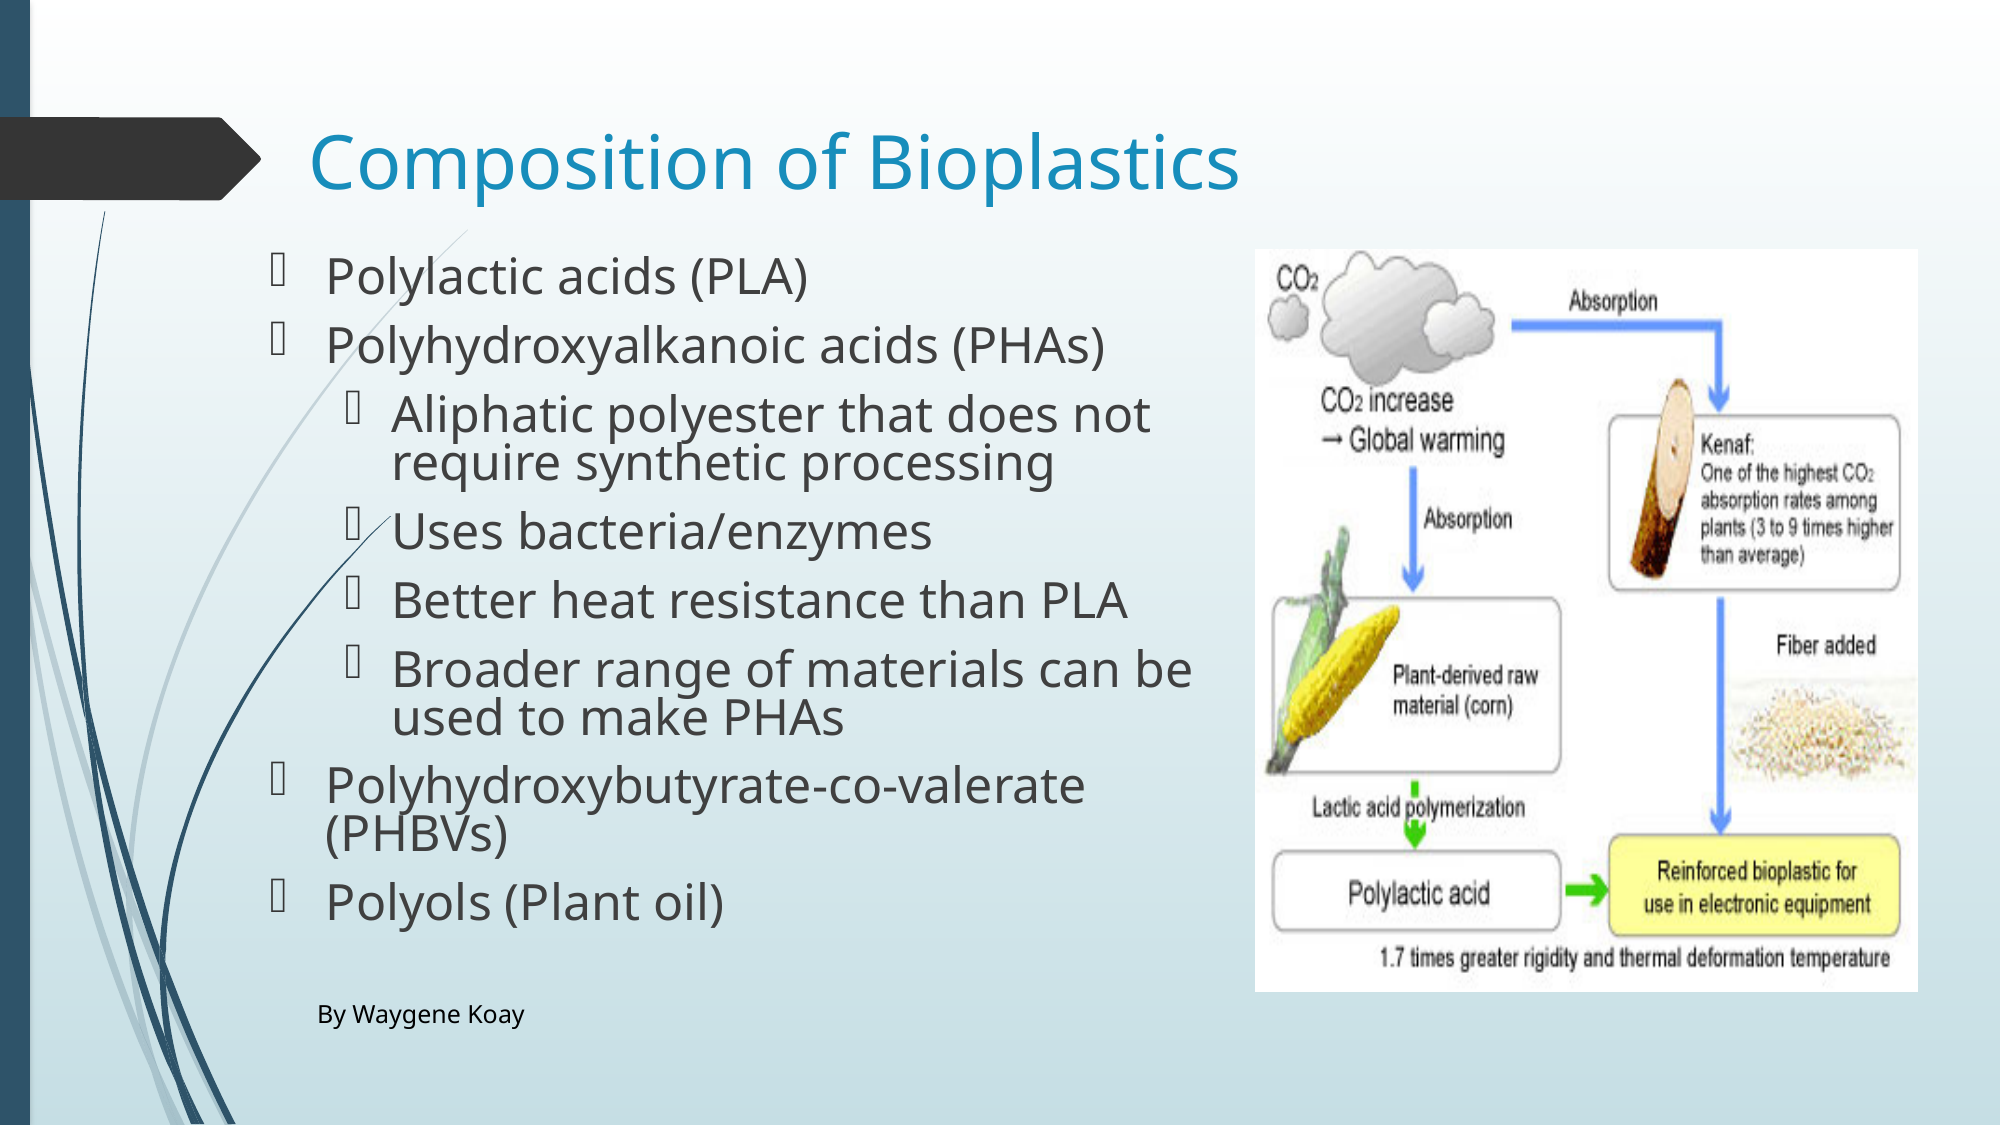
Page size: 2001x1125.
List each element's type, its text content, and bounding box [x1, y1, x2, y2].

list Polylactic acids (PLA) Polyhydroxyalkanoic acids (PHAs) Aliphatic polyester that does not require synthetic processing Uses bacteria/enzymes Better heat resistance than PLA Broader range of materials can be used to make PHAs Polyhydroxybutyrate-co-valerate (PHBVs) Polyols (Plant oil) [254, 249, 1246, 974]
title Composition of Bioplastics [293, 107, 1756, 318]
picture [1255, 248, 1919, 992]
text_box By Waygene Koay [302, 991, 541, 1037]
